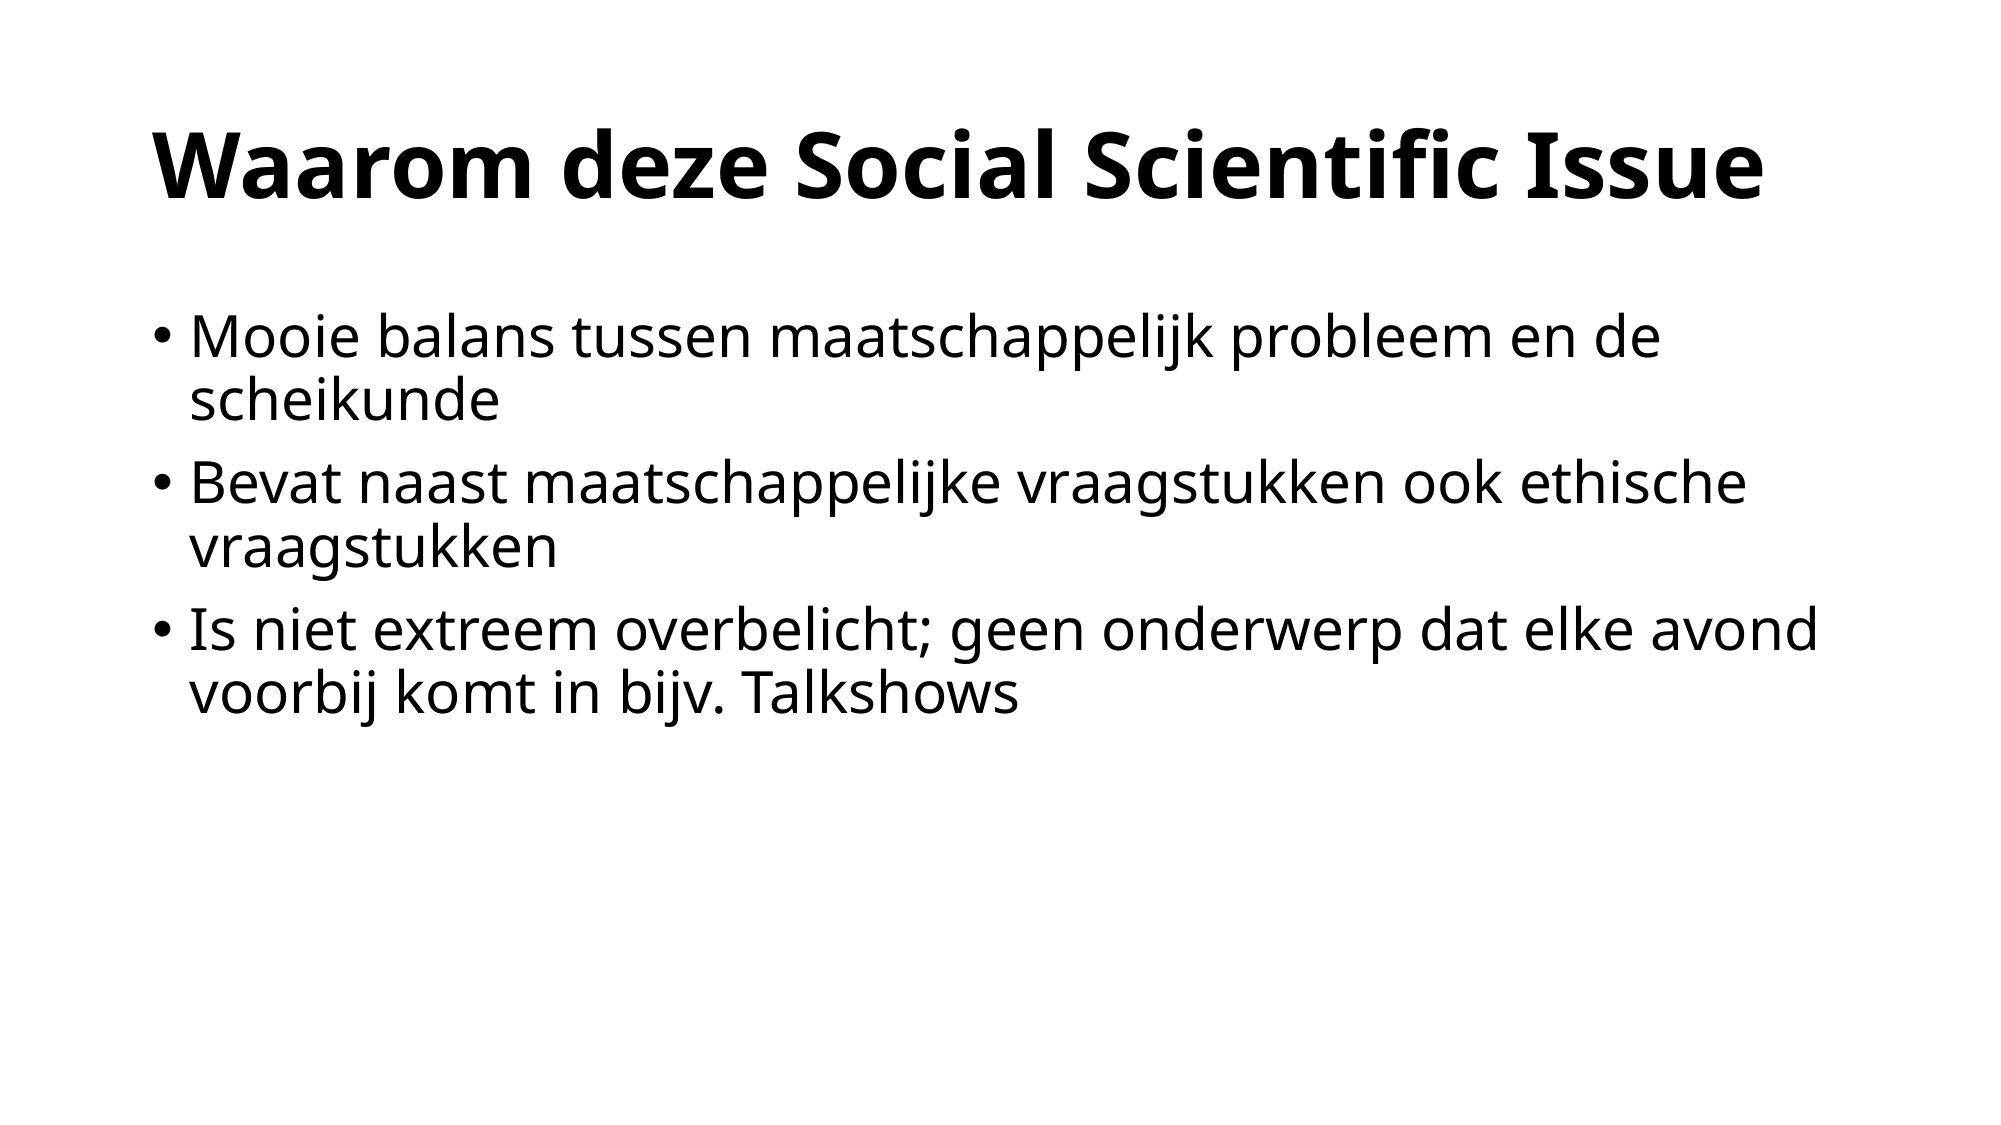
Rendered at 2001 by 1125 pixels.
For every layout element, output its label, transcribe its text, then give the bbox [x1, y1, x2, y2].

list Mooie balans tussen maatschappelijk probleem en de scheikunde Bevat naast maatschappelijke vraagstukken ook ethische vraagstukken Is niet extreem overbelicht; geen onderwerp dat elke avond voorbij komt in bijv. Talkshows [137, 299, 1863, 1014]
title Waarom deze Social Scientific Issue [137, 59, 1863, 278]
